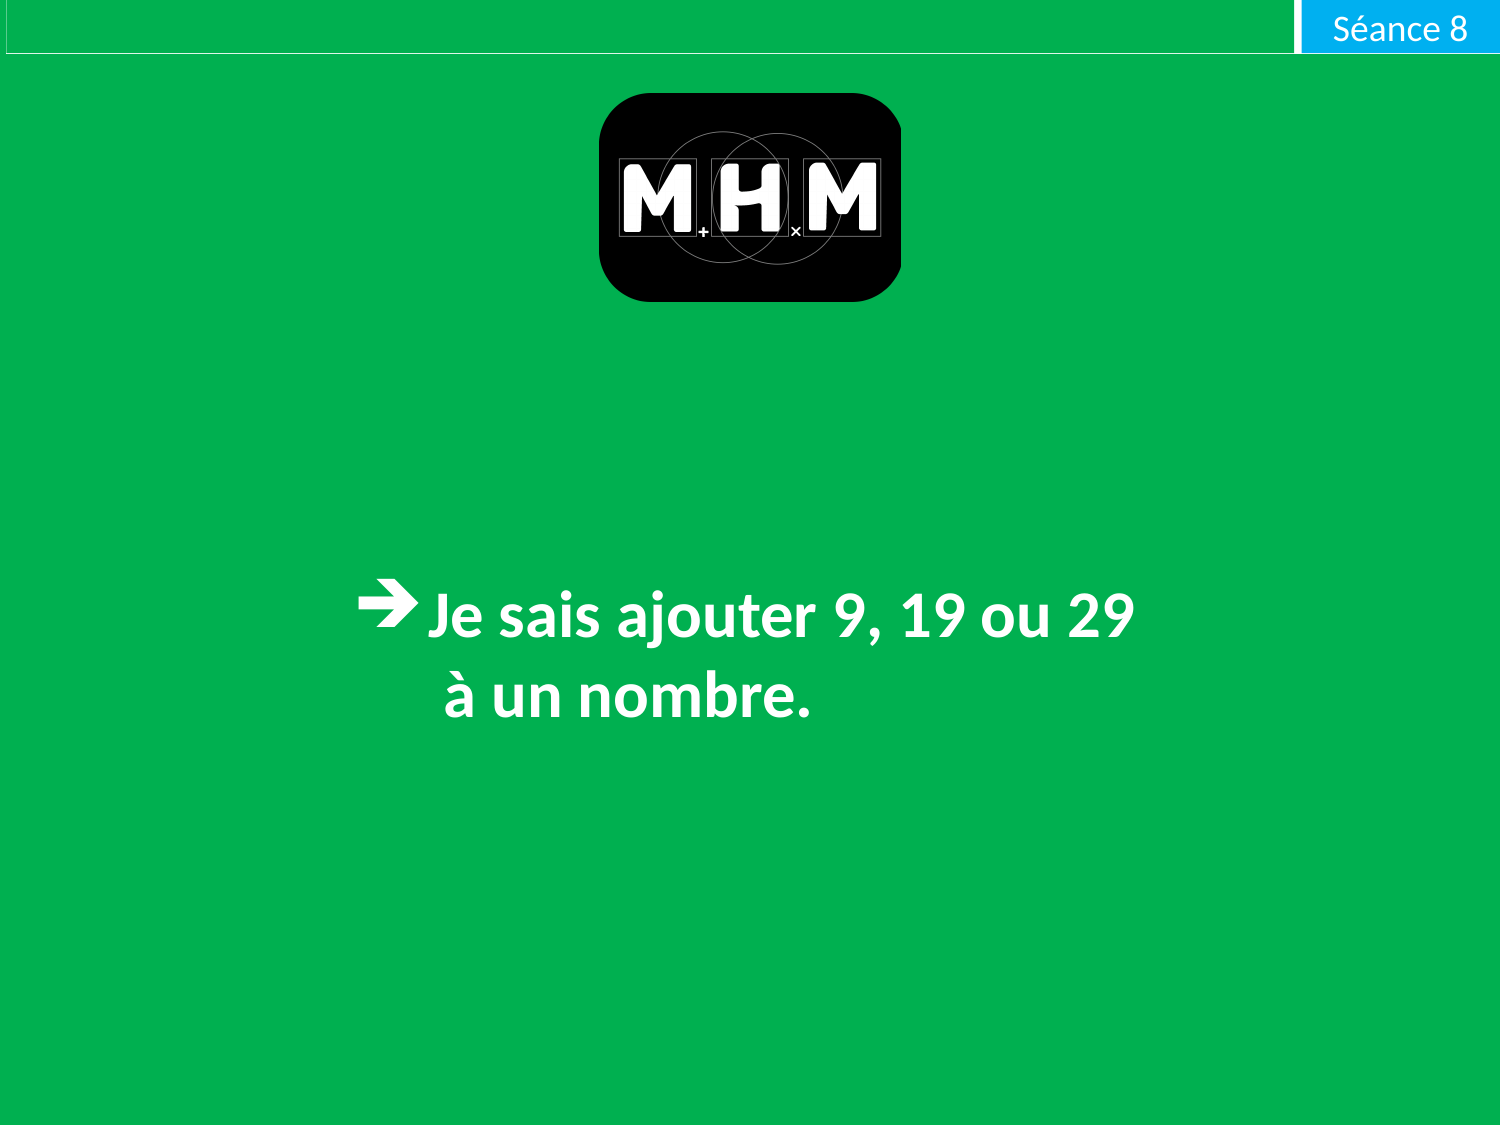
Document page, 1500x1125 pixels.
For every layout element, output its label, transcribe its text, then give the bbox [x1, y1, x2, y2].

text_box [0, 53, 1500, 1125]
picture [599, 93, 901, 302]
text_box Je sais ajouter 9, 19 ou 29 à un nombre. [338, 493, 1162, 739]
